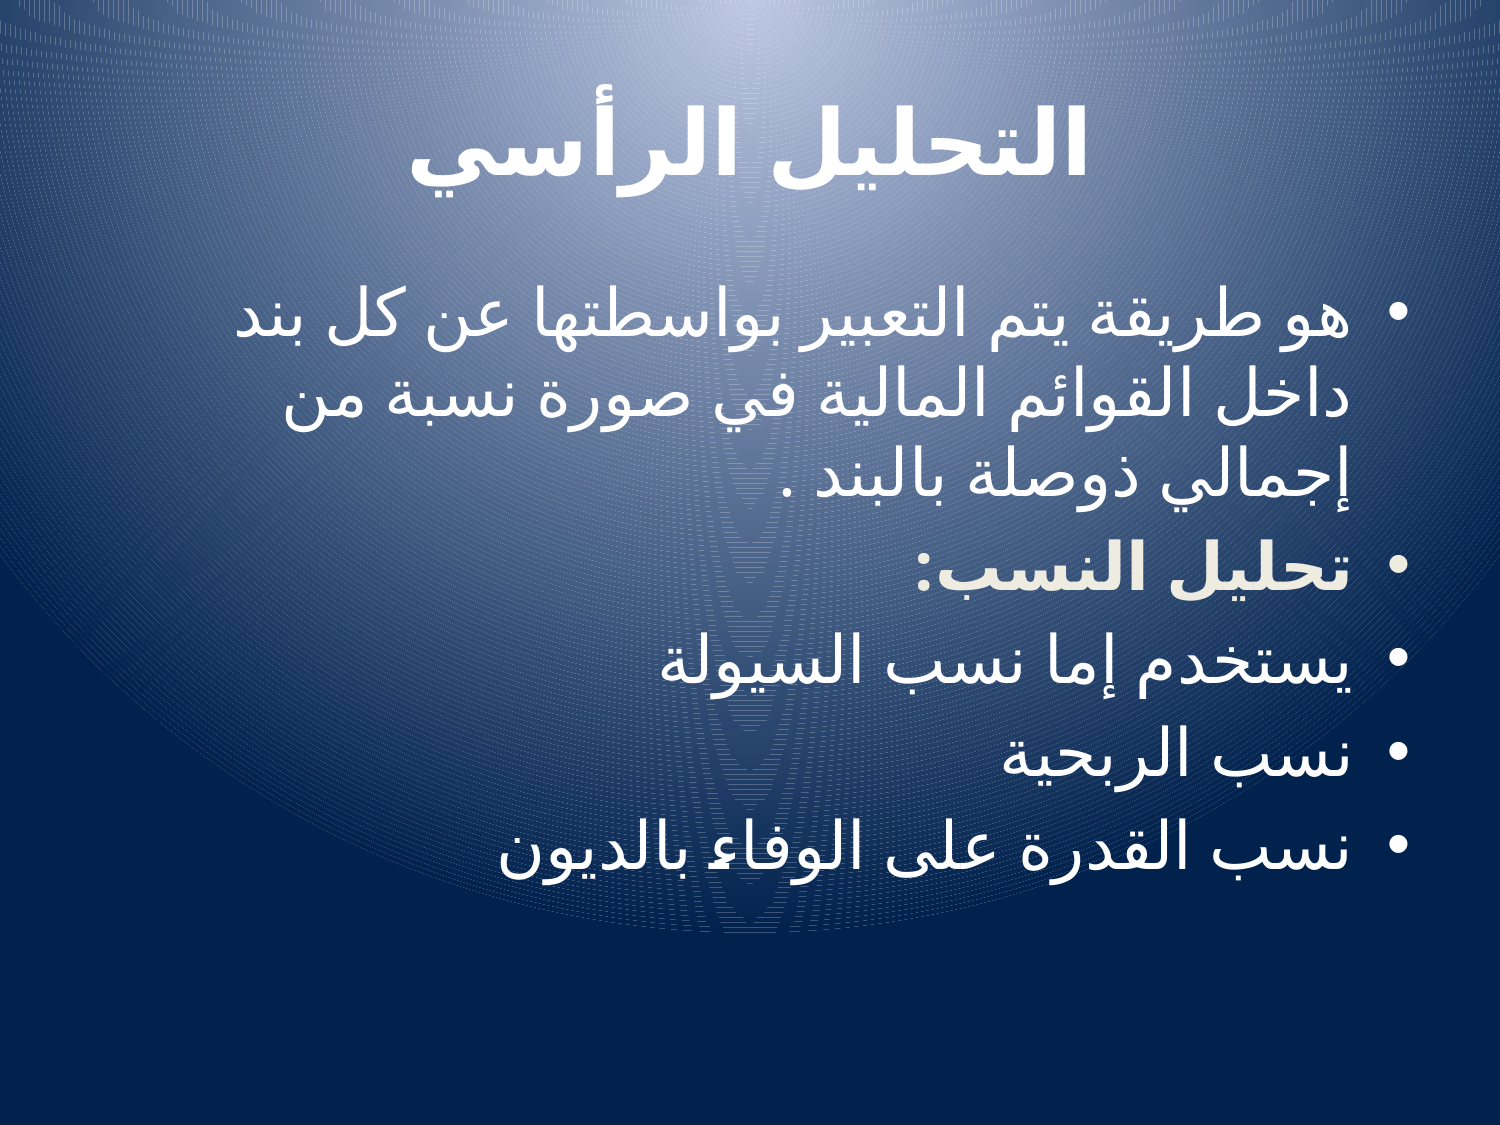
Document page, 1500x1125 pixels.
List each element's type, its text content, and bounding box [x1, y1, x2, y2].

title التحليل الرأسي [75, 45, 1425, 233]
list هو طريقة يتم التعبير بواسطتها عن كل بند داخل القوائم المالية في صورة نسبة من إجمالي ذوصلة بالبند . تحليل النسب: يستخدم إما نسب السيولة نسب الربحية نسب القدرة على الوفاء بالديون [75, 262, 1425, 1005]
